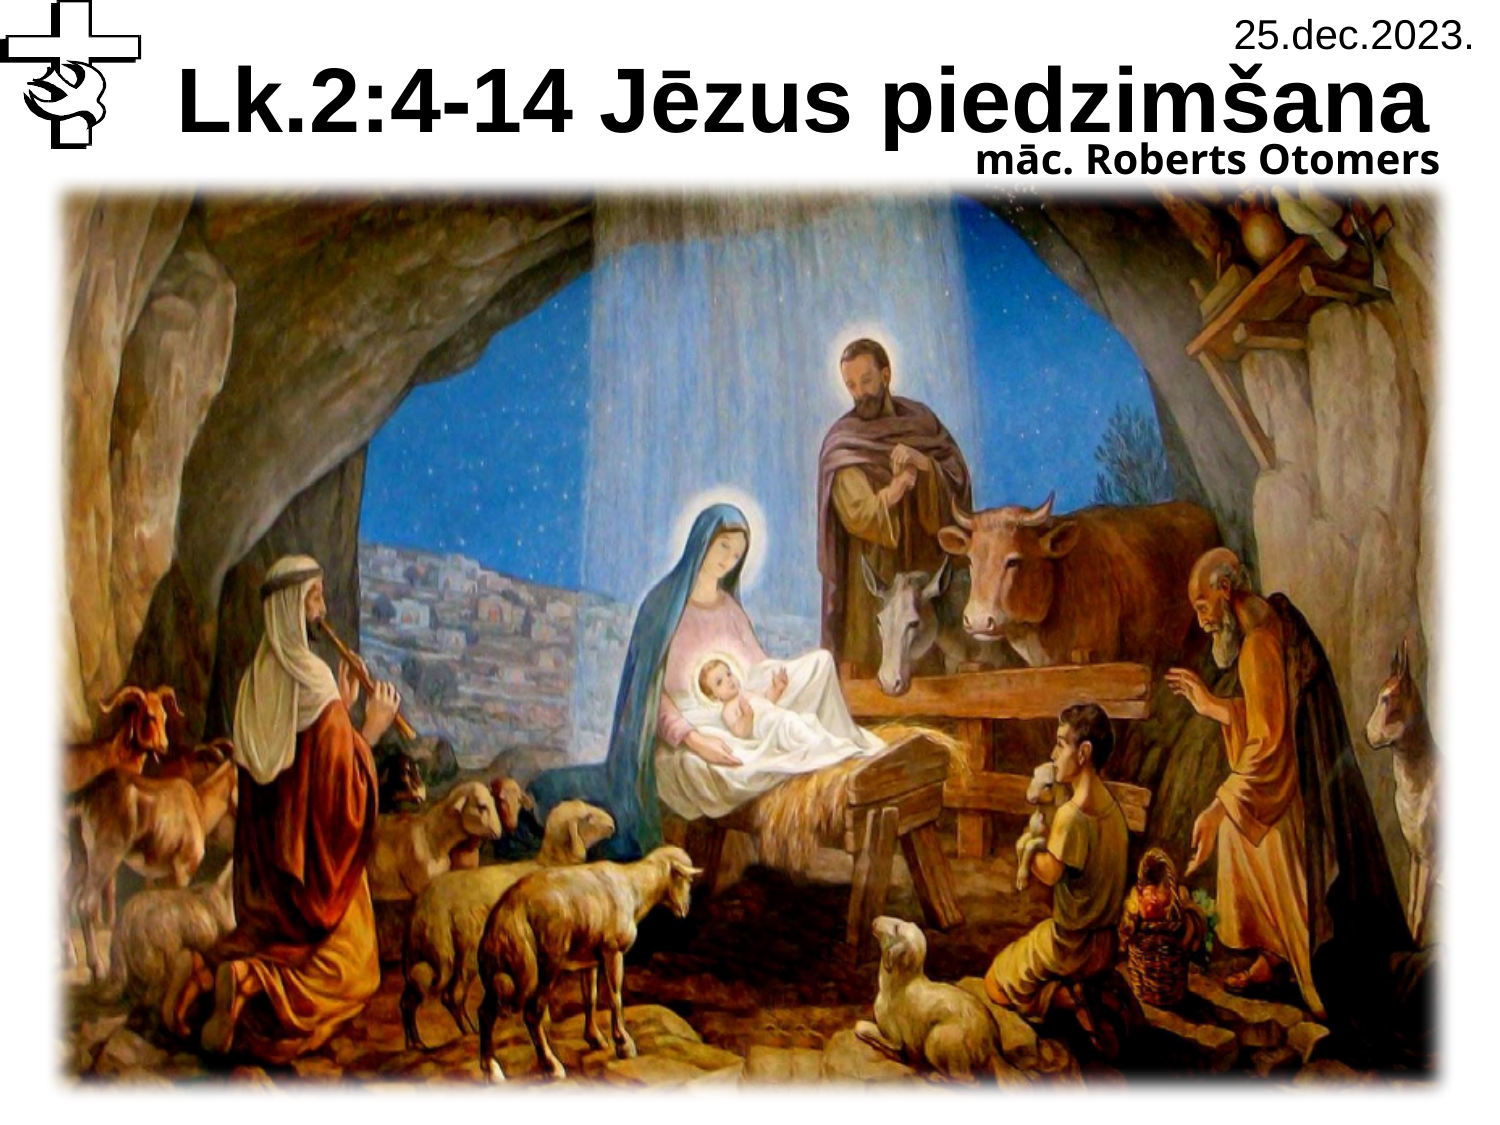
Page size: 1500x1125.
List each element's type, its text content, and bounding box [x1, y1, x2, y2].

text_box [53, 101, 1404, 174]
title Lk.2:4-14 Jēzus piedzimšana [146, 26, 1480, 125]
text_box 25.dec.2023. [1218, 0, 1500, 65]
picture [0, 0, 142, 150]
picture [46, 175, 1455, 1102]
text_box māc. Roberts Otomers [915, 125, 1500, 191]
